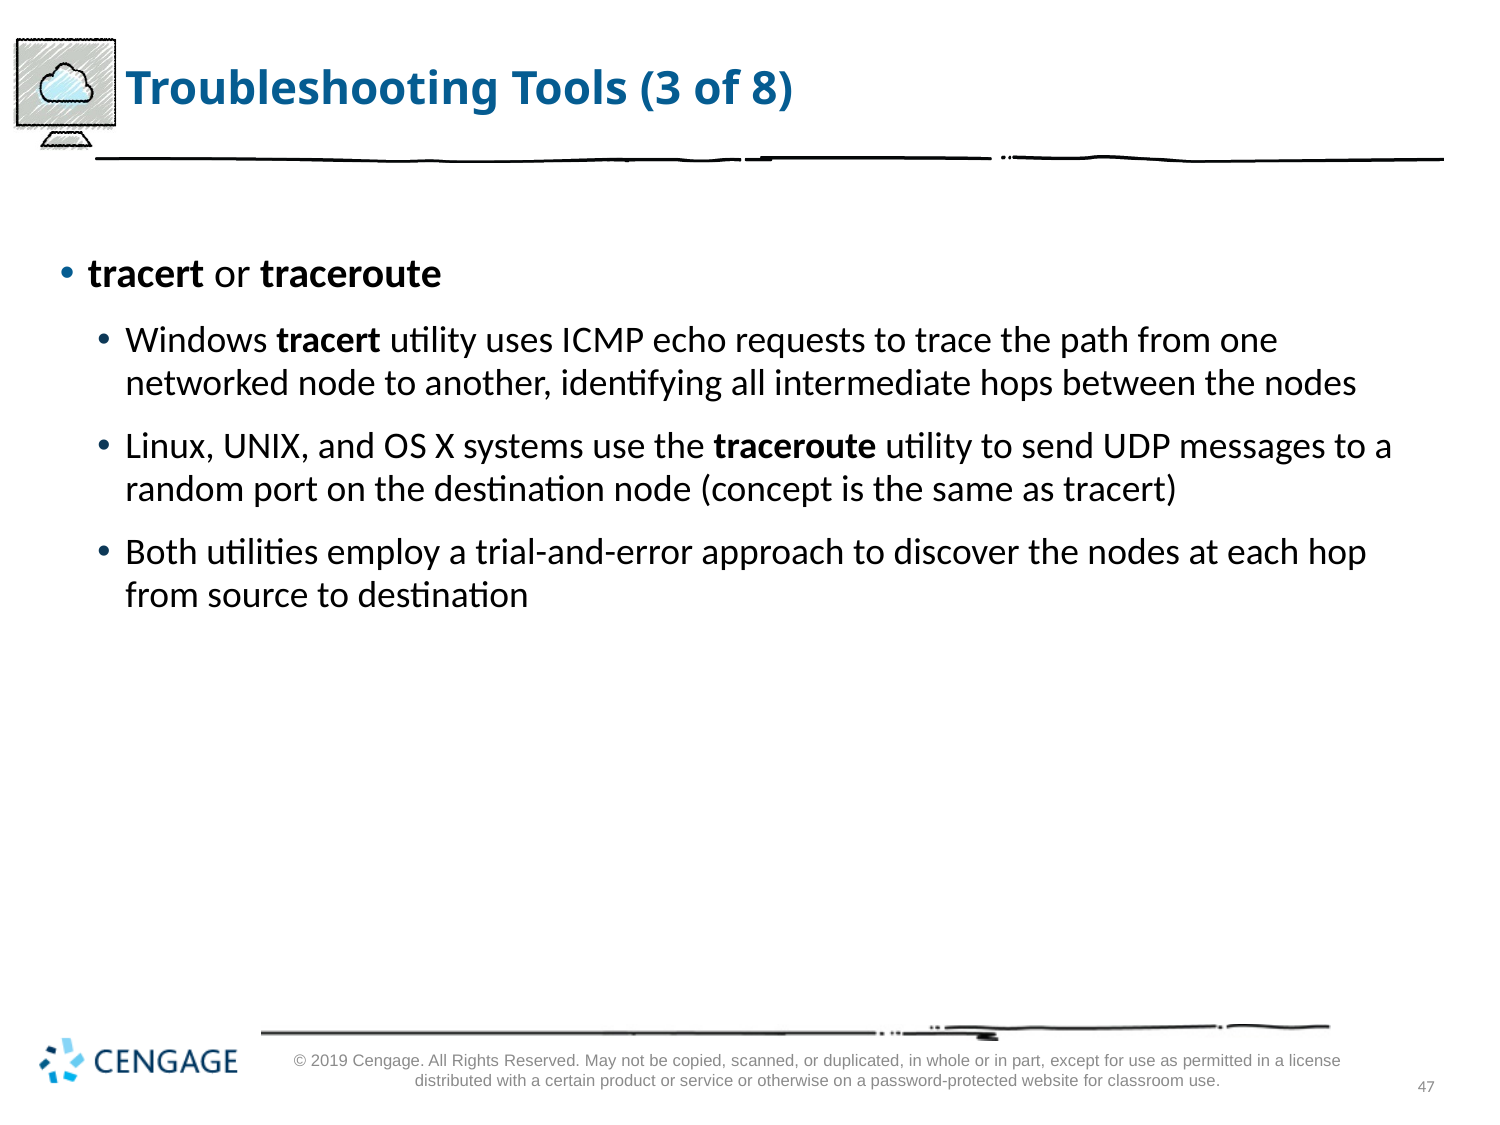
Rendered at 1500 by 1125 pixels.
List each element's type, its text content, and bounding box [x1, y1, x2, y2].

footer © 2019 Cengage. All Rights Reserved. May not be copied, scanned, or duplicated, in whole or in part, except for use as permitted in a license distributed with a certain product or service or otherwise on a password-protected website for classroom use. [262, 1050, 1375, 1091]
title Troubleshooting Tools (3 of 8) [125, 66, 1442, 116]
picture [19, 1024, 250, 1096]
list tracert or traceroute Windows tracert utility uses I C M P echo requests to trace the path from one networked node to another, identifying all intermediate hops between the nodes Linux, UNIX, and O S X systems use the traceroute utility to send U D P messages to a random port on the destination node (concept is the same as tracert) Both utilities employ a trial-and-error approach to discover the nodes at each hop from source to destination [59, 249, 1441, 621]
picture [13, 36, 117, 151]
picture [261, 1024, 1331, 1041]
picture [95, 155, 1444, 163]
